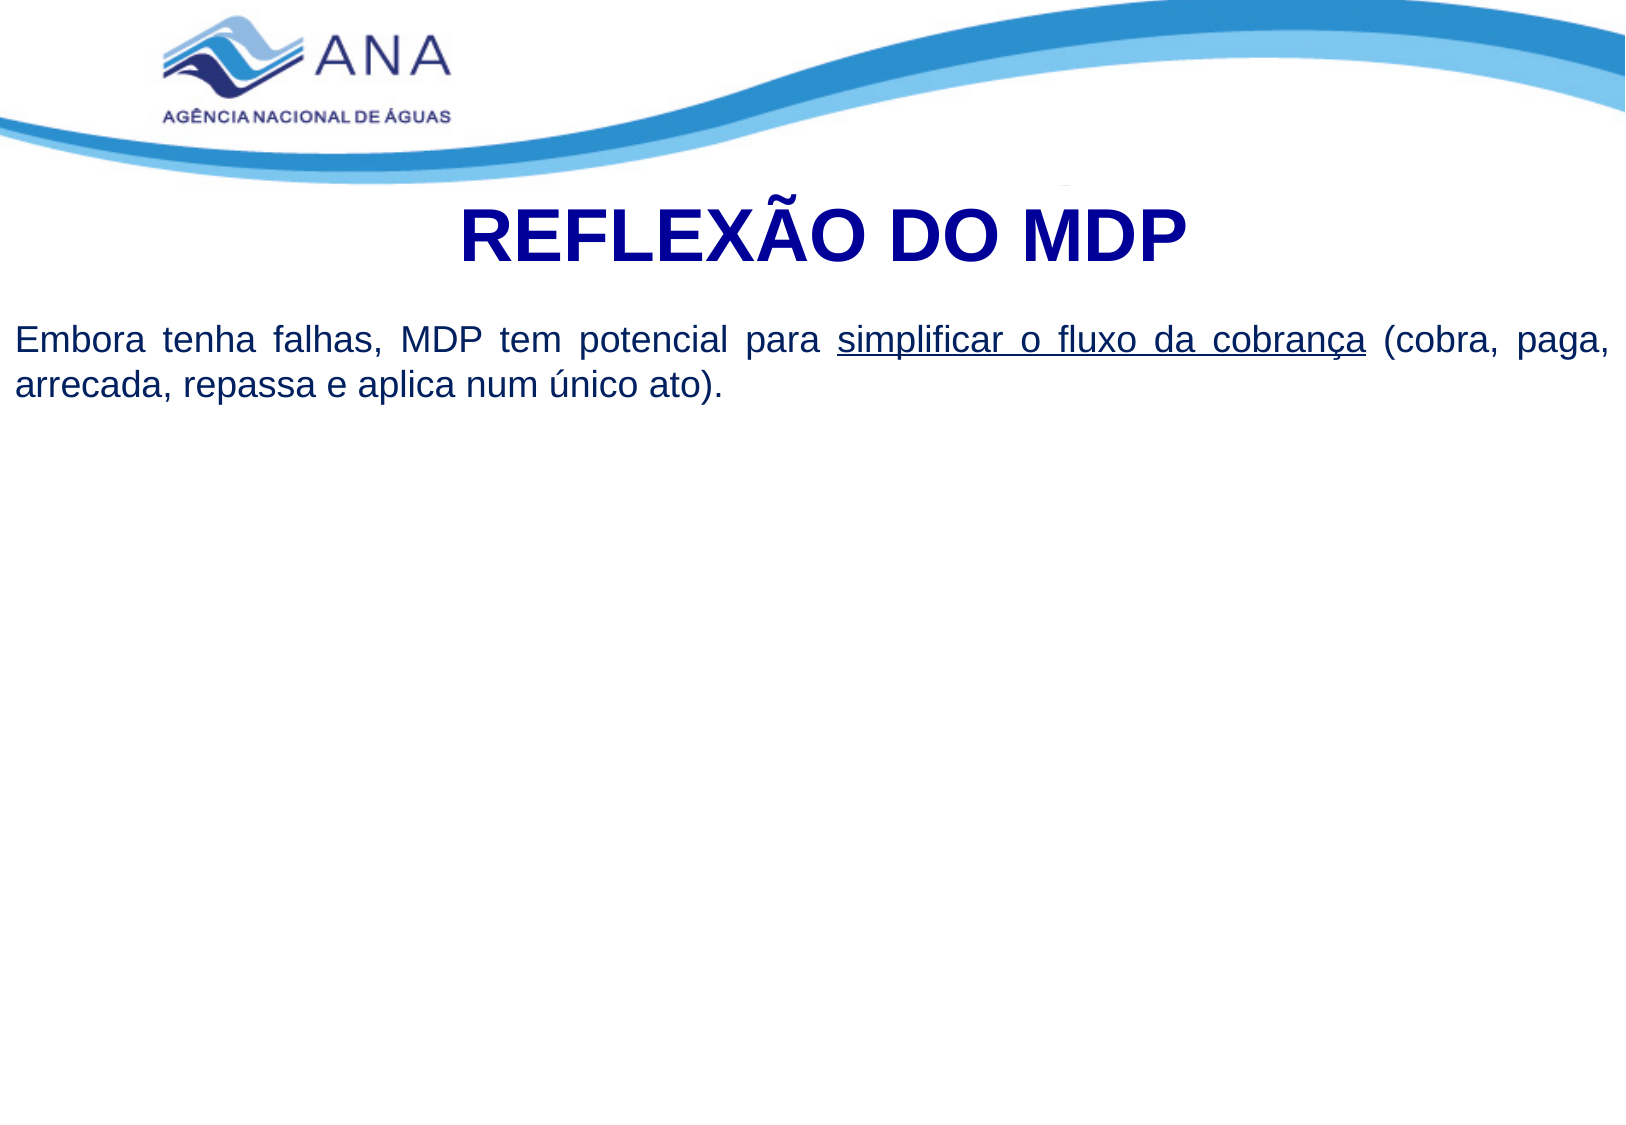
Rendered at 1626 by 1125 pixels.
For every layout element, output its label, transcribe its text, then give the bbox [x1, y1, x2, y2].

picture [0, 0, 1625, 186]
text_box REFLEXÃO DO MDP [11, 179, 1625, 310]
text_box Embora tenha falhas, MDP tem potencial para simplificar o fluxo da cobrança (cobra, paga, arrecada, repassa e aplica num único ato). [0, 307, 1625, 1125]
